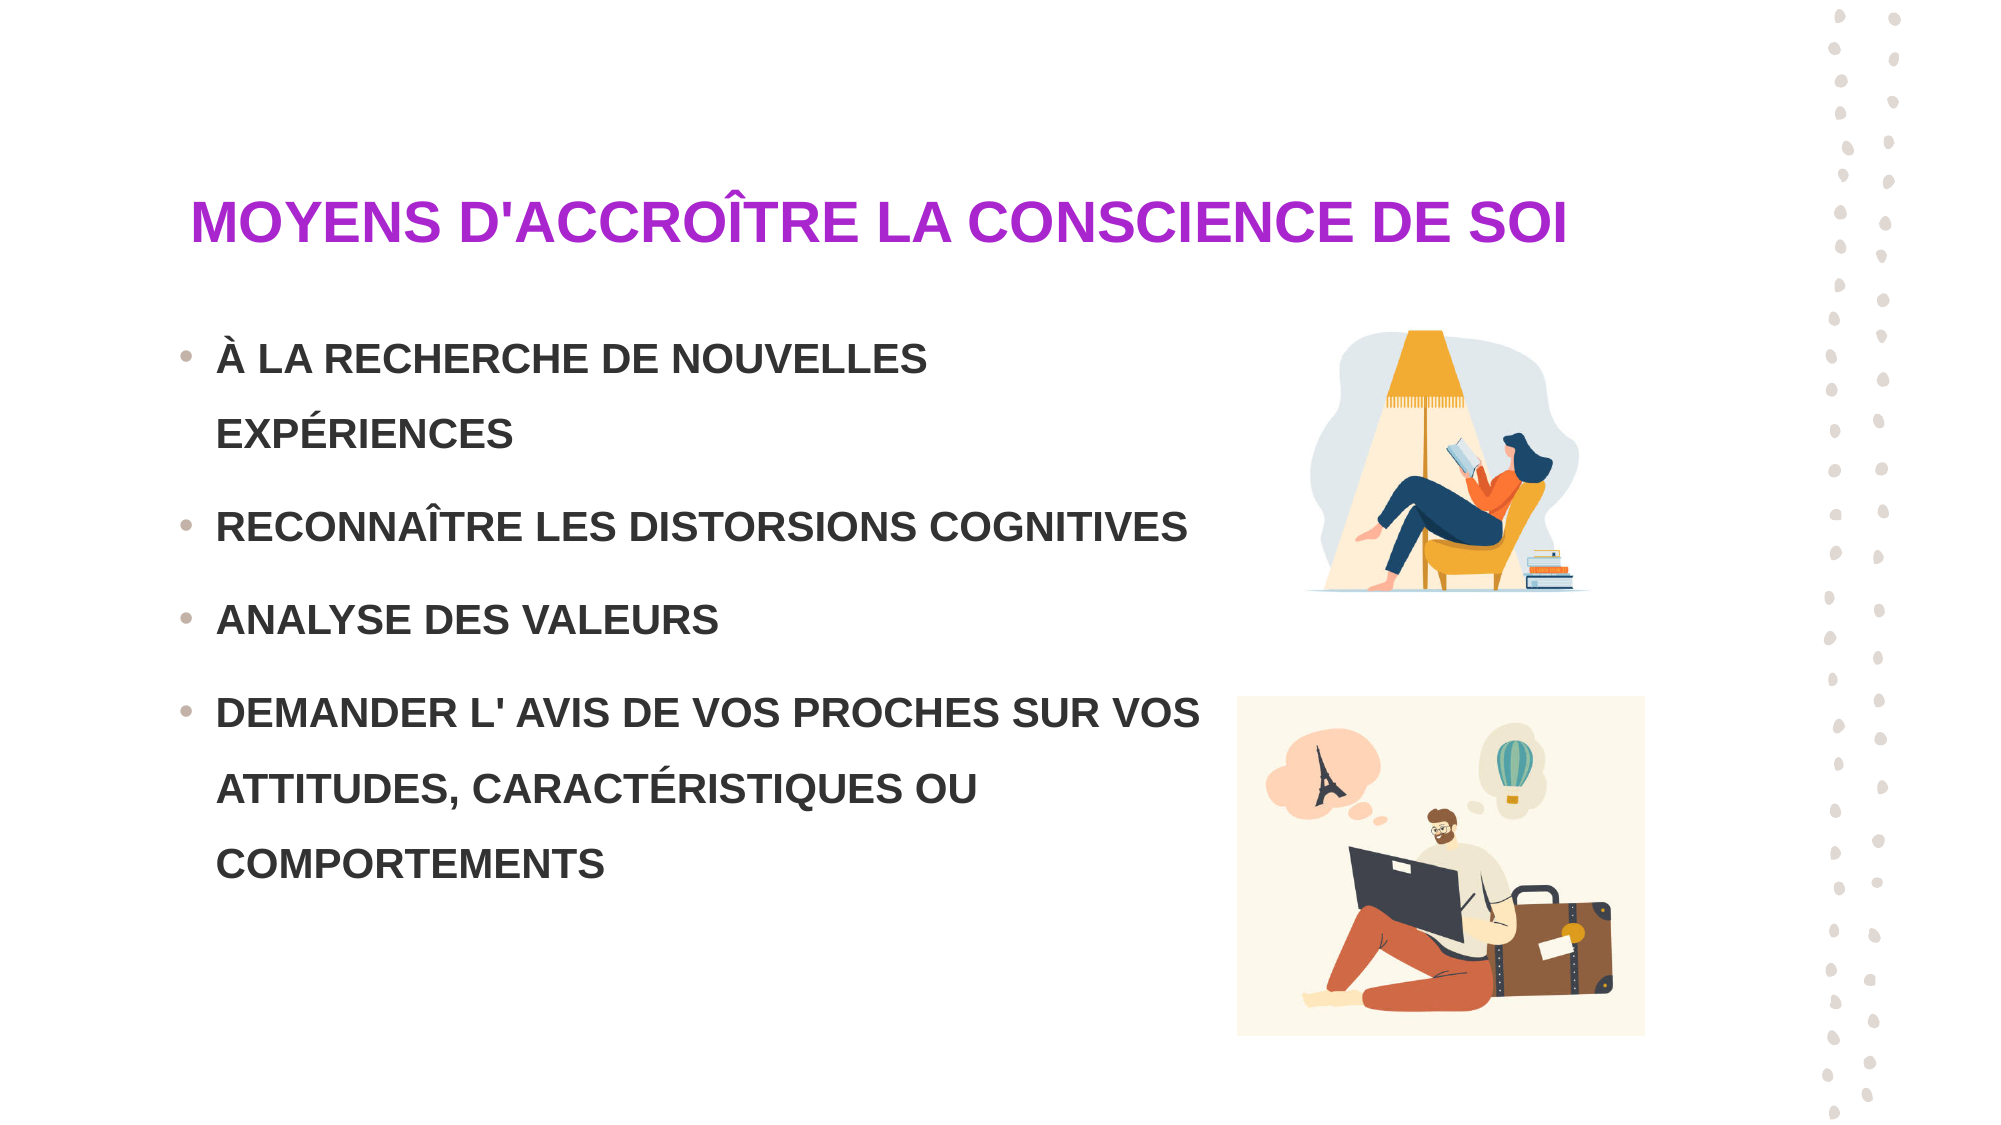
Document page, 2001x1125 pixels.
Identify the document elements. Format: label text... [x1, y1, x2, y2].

picture [1260, 273, 1636, 649]
list À LA RECHERCHE DE NOUVELLES EXPÉRIENCES RECONNAÎTRE LES DISTORSIONS COGNITIVES ANALYSE DES VALEURS DEMANDER L' AVIS DE VOS PROCHES SUR VOS ATTITUDES, CARACTÉRISTIQUES OU COMPORTEMENTS [163, 239, 1228, 953]
picture [1237, 696, 1645, 1036]
title MOYENS D'ACCROÎTRE LA CONSCIENCE DE SOI [175, 110, 1756, 329]
